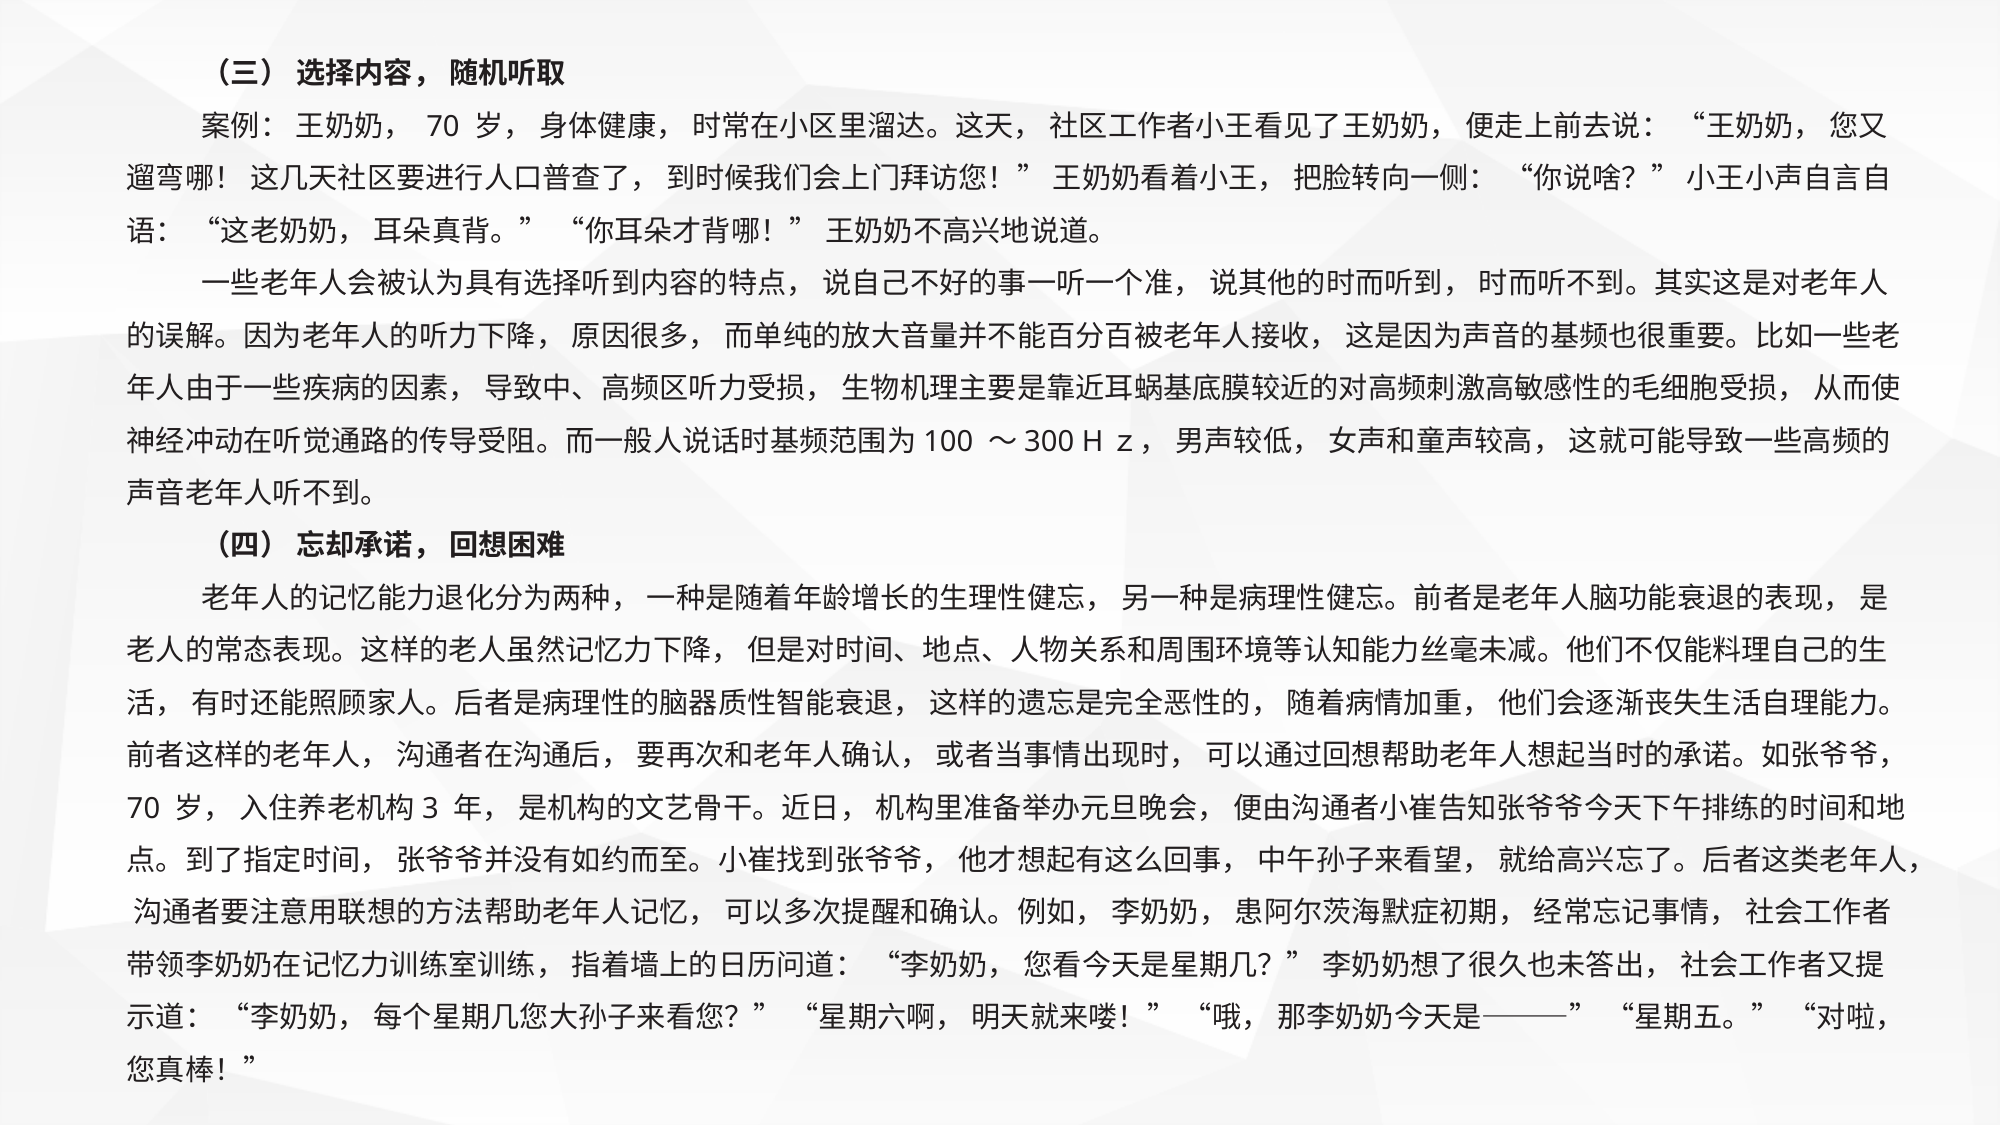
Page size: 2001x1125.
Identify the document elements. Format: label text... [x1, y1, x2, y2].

text_box （三） 选择内容， 随机听取 案例： 王奶奶， 70 岁， 身体健康， 时常在小区里溜达。这天， 社区工作者小王看见了王奶奶， 便走上前去说： “王奶奶， 您又遛弯哪！ 这几天社区要进行人口普查了， 到时候我们会上门拜访您！” 王奶奶看着小王， 把脸转向一侧： “你说啥？” 小王小声自言自语： “这老奶奶， 耳朵真背。” “你耳朵才背哪！” 王奶奶不高兴地说道。 一些老年人会被认为具有选择听到内容的特点， 说自己不好的事一听一个准， 说其他的时而听到， 时而听不到。其实这是对老年人的误解。因为老年人的听力下降， 原因很多， 而单纯的放大音量并不能百分百被老年人接收， 这是因为声音的基频也很重要。比如一些老年人由于一些疾病的因素， 导致中、高频区听力受损， 生物机理主要是靠近耳蜗基底膜较近的对高频刺激高敏感性的毛细胞受损， 从而使神经冲动在听觉通路的传导受阻。而一般人说话时基频范围为100 ～300 Hｚ， 男声较低， 女声和童声较高， 这就可能导致一些高频的声音老年人听不到。 （四） 忘却承诺， 回想困难 老年人的记忆能力退化分为两种， 一种是随着年龄增长的生理性健忘， 另一种是病理性健忘。前者是老年人脑功能衰退的表现， 是老人的常态表现。这样的老人虽然记忆力下降， 但是对时间、地点、人物关系和周围环境等认知能力丝毫未减。他们不仅能料理自己的生活， 有时还能照顾家人。后者是病理性的脑器质性智能衰退， 这样的遗忘是完全恶性的， 随着病情加重， 他们会逐渐丧失生活自理能力。前者这样的老年人， 沟通者在沟通后， 要再次和老年人确认， 或者当事情出现时， 可以通过回想帮助老年人想起当时的承诺。如张爷爷， 70 岁， 入住养老机构3 年， 是机构的文艺骨干。近日， 机构里准备举办元旦晚会， 便由沟通者小崔告知张爷爷今天下午排练的时间和地点。到了指定时间， 张爷爷并没有如约而至。小崔找到张爷爷， 他才想起有这么回事， 中午孙子来看望， 就给高兴忘了。后者这类老年人， 沟通者要注意用联想的方法帮助老年人记忆， 可以多次提醒和确认。例如， 李奶奶， 患阿尔茨海默症初期， 经常忘记事情， 社会工作者带领李奶奶在记忆力训练室训练， 指着墙上的日历问道： “李奶奶， 您看今天是星期几？” 李奶奶想了很久也未答出， 社会工作者又提示道： “李奶奶， 每个星期几您大孙子来看您？” “星期六啊， 明天就来喽！” “哦， 那李奶奶今天是———” “星期五。” “对啦， 您真棒！” [111, 29, 1926, 1094]
picture [0, 0, 2000, 1125]
